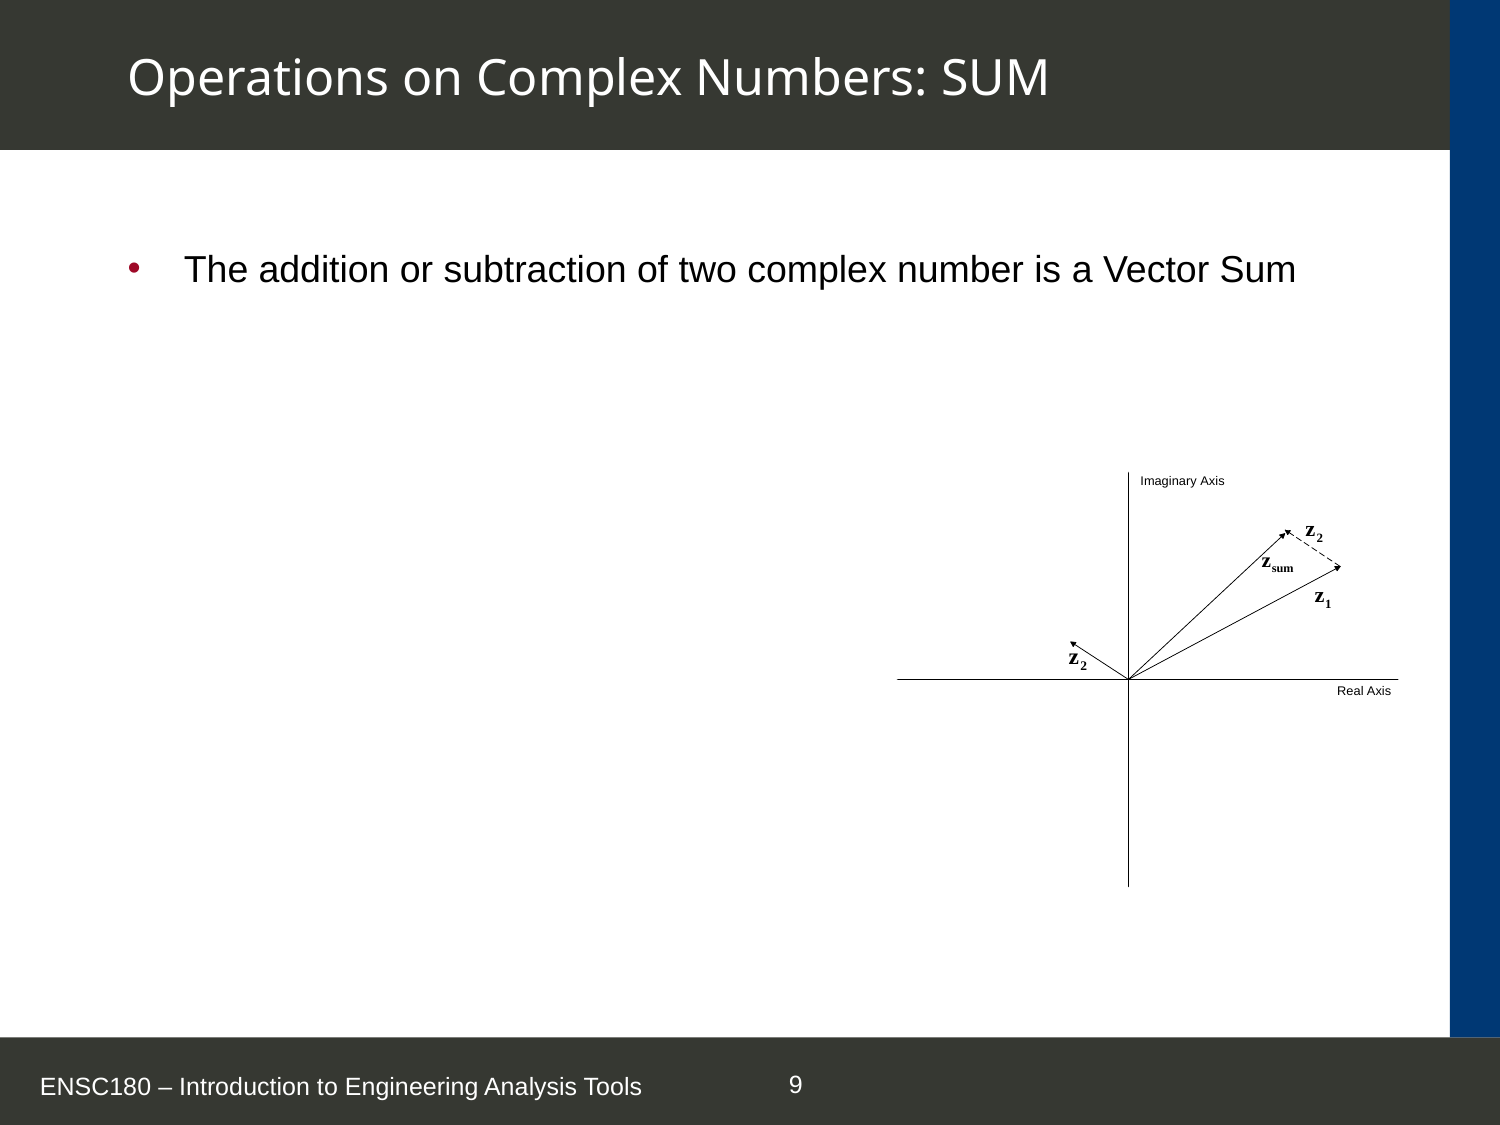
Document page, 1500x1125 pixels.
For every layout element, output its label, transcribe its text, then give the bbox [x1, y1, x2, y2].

title Operations on Complex Numbers: SUM [112, 37, 1450, 138]
list The addition or subtraction of two complex number is a Vector Sum [112, 237, 1388, 1029]
footer ENSC180 – Introduction to Engineering Analysis Tools [24, 1062, 700, 1125]
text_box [895, 468, 1410, 889]
